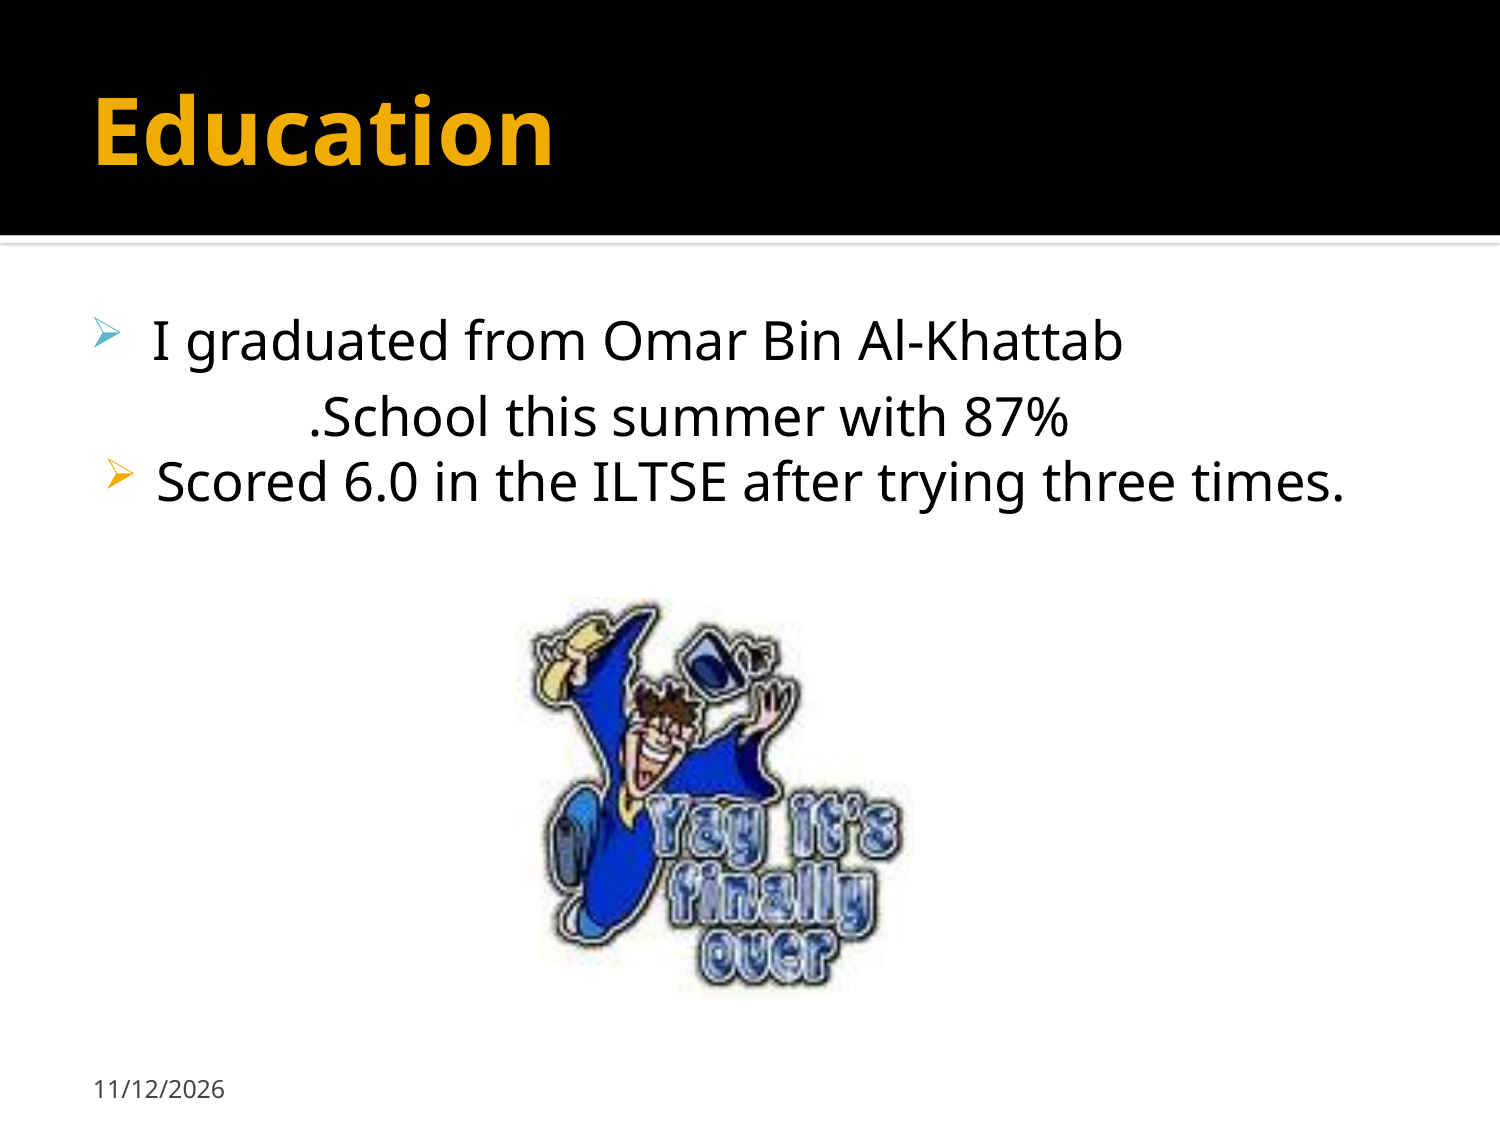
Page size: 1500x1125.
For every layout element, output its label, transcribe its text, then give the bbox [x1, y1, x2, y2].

title Education [75, 25, 1425, 231]
picture [515, 597, 915, 1000]
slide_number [75, 1062, 425, 1108]
list I graduated from Omar Bin Al-Khattab School this summer with 87%. Scored 6.0 in the ILTSE after trying three times. [75, 291, 1425, 1050]
